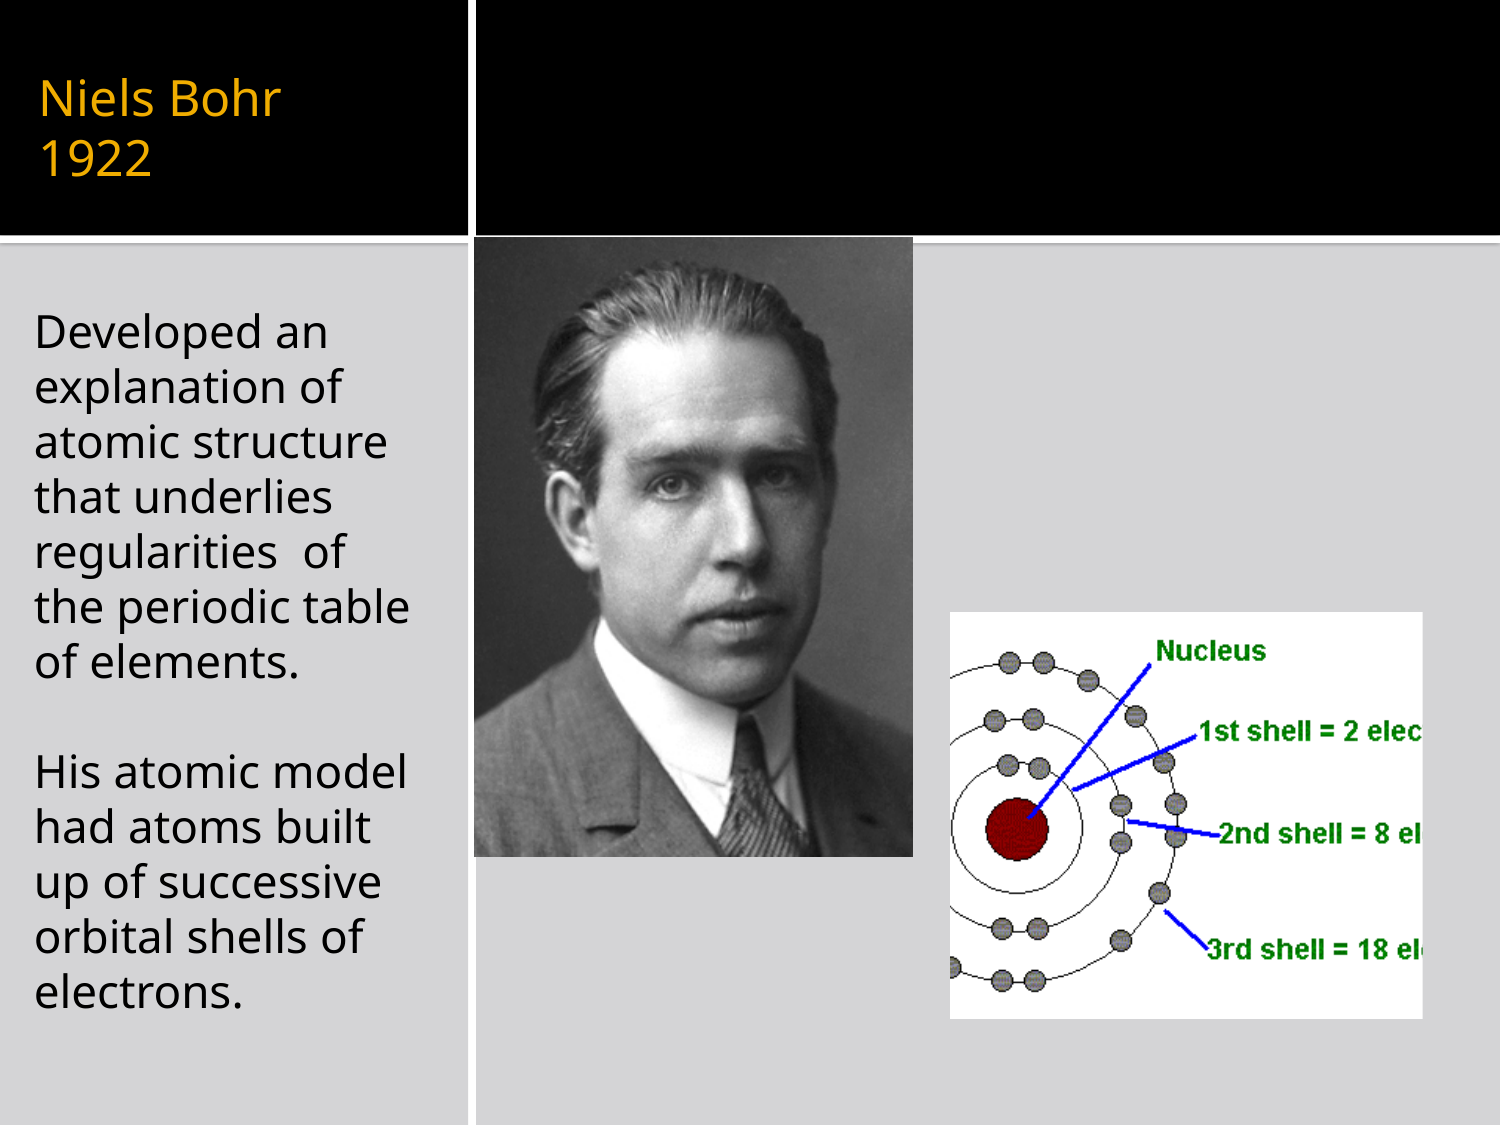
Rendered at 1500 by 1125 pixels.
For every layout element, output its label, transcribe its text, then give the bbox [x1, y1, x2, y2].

picture [474, 237, 913, 857]
list Developed an explanation of atomic structure that underlies regularities of the periodic table of elements. His atomic model had atoms built up of successive orbital shells of electrons. [24, 287, 430, 1038]
picture [949, 612, 1423, 1019]
title Niels Bohr 1922 [26, 25, 442, 186]
